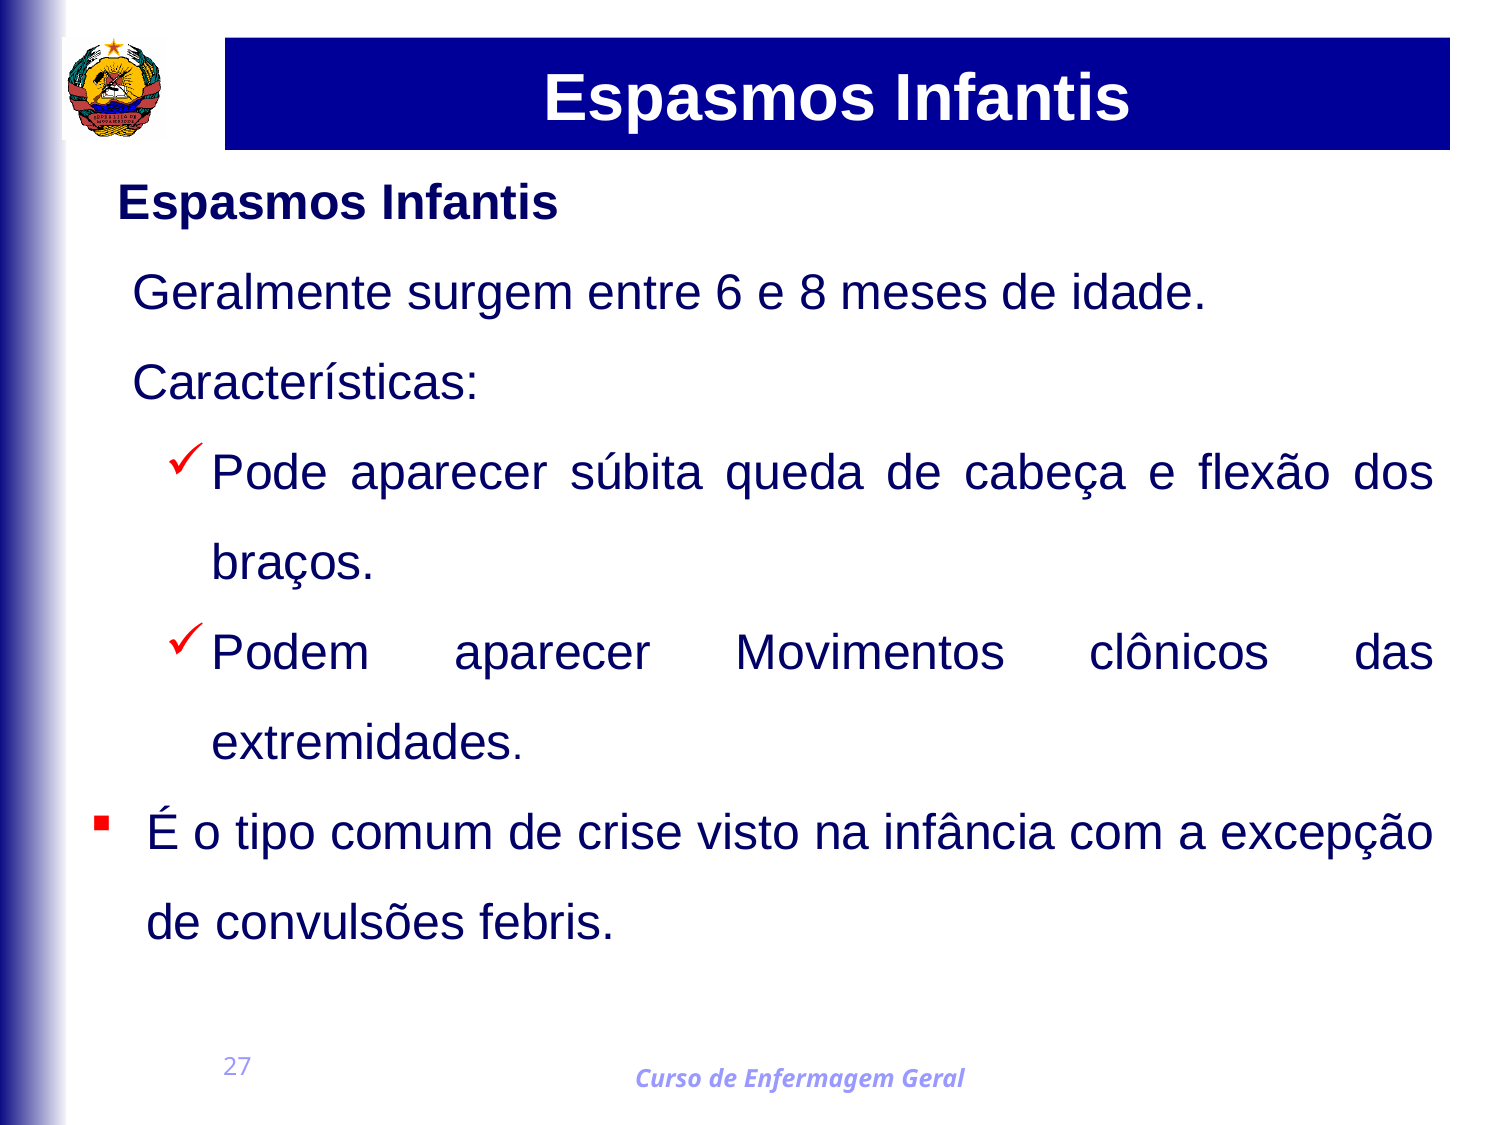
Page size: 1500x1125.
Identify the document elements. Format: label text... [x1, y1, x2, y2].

slide_number 27 [62, 1037, 413, 1098]
list Espasmos Infantis Geralmente surgem entre 6 e 8 meses de idade. Características: Pode aparecer súbita queda de cabeça e flexão dos braços. Podem aparecer Movimentos clônicos das extremidades. É o tipo comum de crise visto na infância com a excepção de convulsões febris. [74, 162, 1451, 988]
title Espasmos Infantis [224, 37, 1451, 151]
footer Curso de Enfermagem Geral [499, 1049, 1101, 1101]
